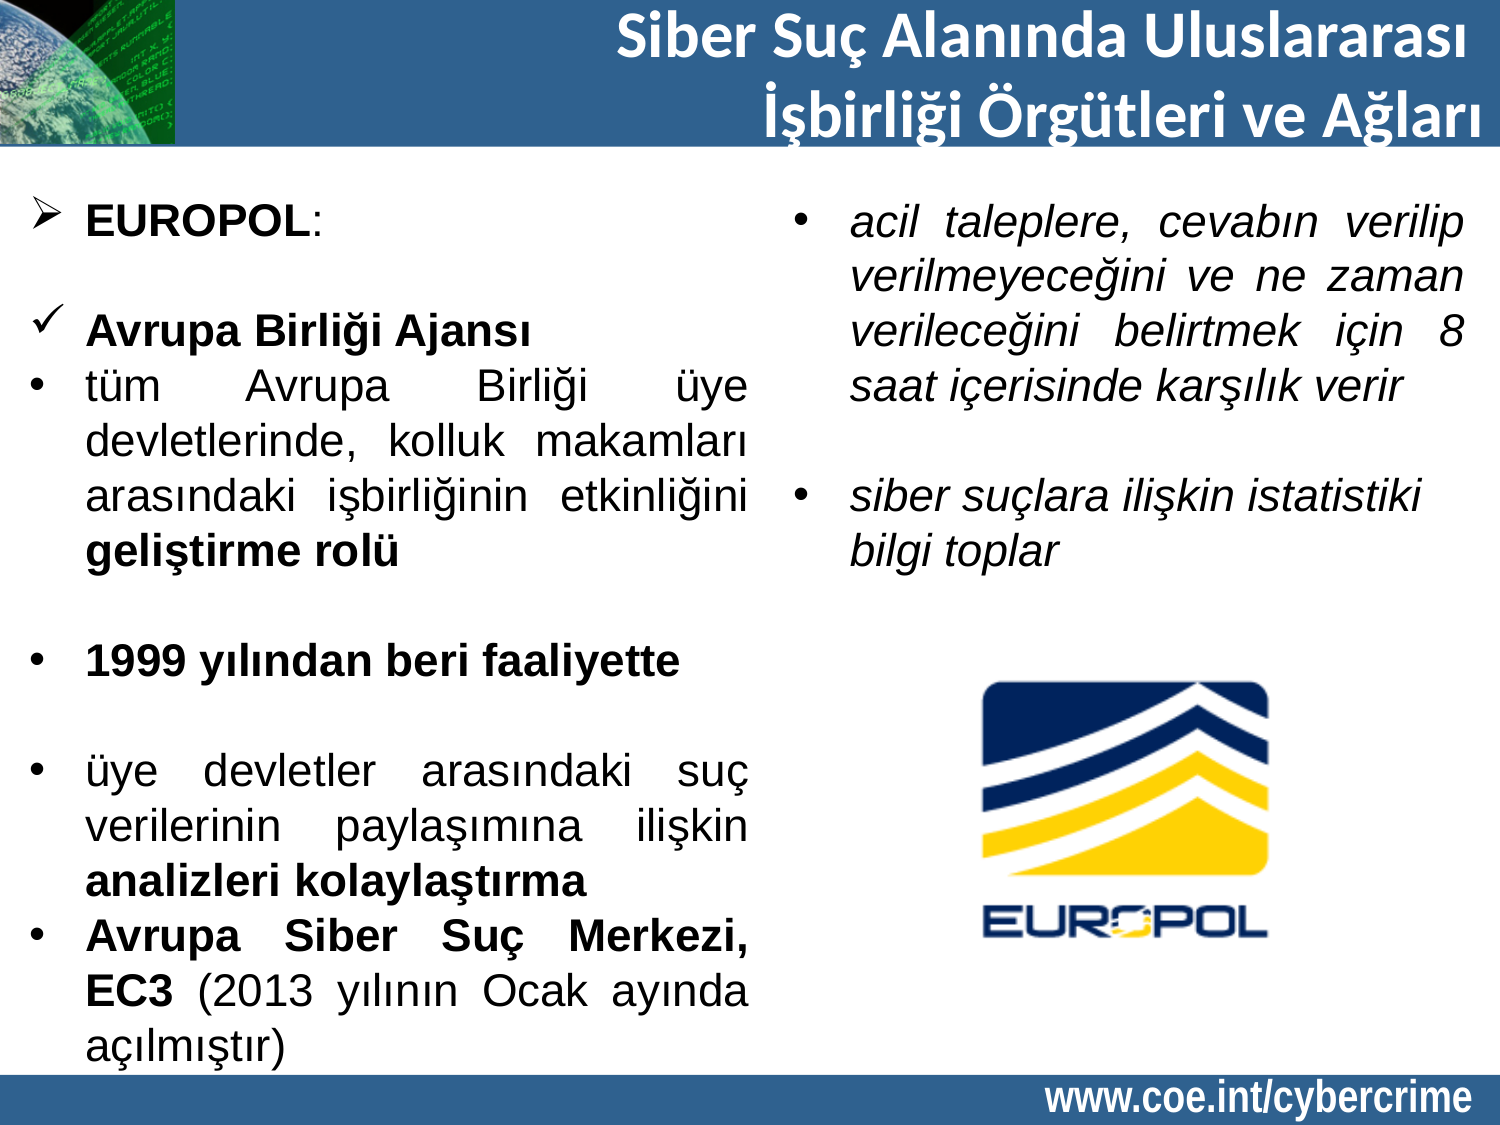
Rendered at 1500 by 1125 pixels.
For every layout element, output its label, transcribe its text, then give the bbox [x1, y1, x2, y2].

picture [0, 0, 175, 144]
text_box www.coe.int/cybercrime [1030, 1059, 1500, 1125]
text_box Siber Suç Alanında Uluslararası İşbirliği Örgütleri ve Ağları [177, 0, 1500, 149]
text_box EUROPOL: Avrupa Birliği Ajansı tüm Avrupa Birliği üye devletlerinde, kolluk makamları arasındaki işbirliğinin etkinliğini geliştirme rolü 1999 yılından beri faaliyette üye devletler arasındaki suç verilerinin paylaşımına ilişkin analizleri kolaylaştırma Avrupa Siber Suç Merkezi, EC3 (2013 yılının Ocak ayında açılmıştır) [14, 183, 765, 1079]
text_box [0, 1073, 1030, 1125]
picture [913, 597, 1339, 1023]
text_box acil taleplere, cevabın verilip verilmeyeceğini ve ne zaman verileceğini belirtmek için 8 saat içerisinde karşılık verir siber suçlara ilişkin istatistiki bilgi toplar [779, 183, 1481, 584]
